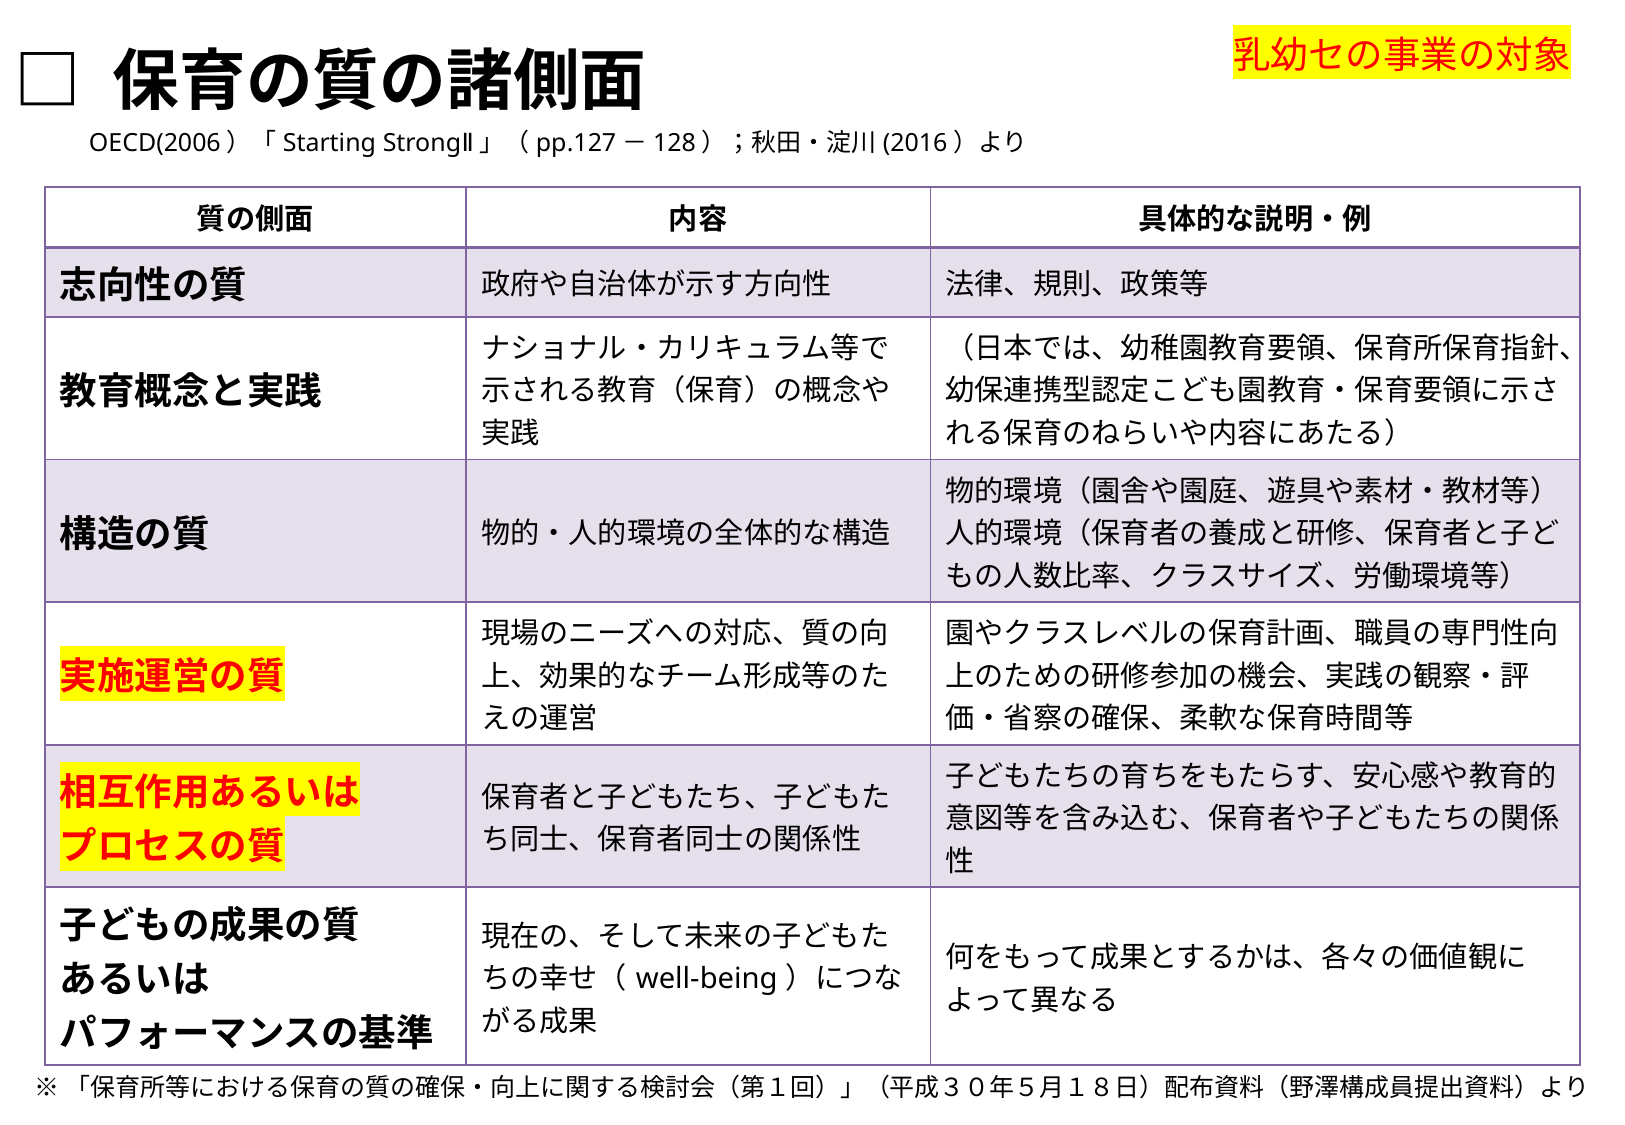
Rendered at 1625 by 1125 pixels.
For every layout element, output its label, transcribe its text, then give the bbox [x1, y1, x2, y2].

table_cell 志向性の質 [46, 249, 465, 316]
text_box ※「保育所等における保育の質の確保・向上に関する検討会（第１回）」（平成３０年５月１８日）配布資料（野澤構成員提出資料）より [0, 1064, 1625, 1110]
table_cell 物的環境（園舎や園庭、遊具や素材・教材等） 人的環境（保育者の養成と研修、保育者と子どもの人数比率、クラスサイズ、労働環境等） [931, 460, 1579, 601]
table_header 内容 [467, 188, 930, 246]
table_cell 子どもたちの育ちをもたらす、安心感や教育的意図等を含み込む、保育者や子どもたちの関係性 [931, 746, 1579, 886]
text_box □ 保育の質の諸側面 [0, 30, 1096, 126]
table_cell 教育概念と実践 [46, 318, 465, 459]
table_cell 保育者と子どもたち、子どもたち同士、保育者同士の関係性 [467, 746, 930, 886]
table_cell 何をもって成果とするかは、各々の価値観によって異なる [931, 888, 1579, 1064]
table_cell 相互作用あるいは プロセスの質 [46, 746, 465, 886]
table_cell 法律、規則、政策等 [931, 249, 1579, 316]
table_cell （日本では、幼稚園教育要領、保育所保育指針、幼保連携型認定こども園教育・保育要領に示される保育のねらいや内容にあたる） [931, 318, 1579, 459]
table_cell 政府や自治体が示す方向性 [467, 249, 930, 316]
table_cell 実施運営の質 [46, 603, 465, 744]
table_cell 構造の質 [46, 460, 465, 601]
text_box 乳幼セの事業の対象 [1186, 23, 1618, 84]
table_cell 現場のニーズへの対応、質の向上、効果的なチーム形成等のたえの運営 [467, 603, 930, 744]
table_header 質の側面 [46, 188, 465, 246]
table_cell 園やクラスレベルの保育計画、職員の専門性向上のための研修参加の機会、実践の観察・評価・省察の確保、柔軟な保育時間等 [931, 603, 1579, 744]
text_box OECD(2006）「Starting StrongⅡ」（pp.127－128）；秋田・淀川(2016）より [74, 118, 1182, 164]
table_cell ナショナル・カリキュラム等で示される教育（保育）の概念や実践 [467, 318, 930, 459]
table_header 具体的な説明・例 [931, 188, 1579, 246]
table_cell 物的・人的環境の全体的な構造 [467, 460, 930, 601]
table_cell 現在の、そして未来の子どもたちの幸せ（well-being）につながる成果 [467, 888, 930, 1064]
table_cell 子どもの成果の質 あるいは パフォーマンスの基準 [46, 888, 465, 1064]
